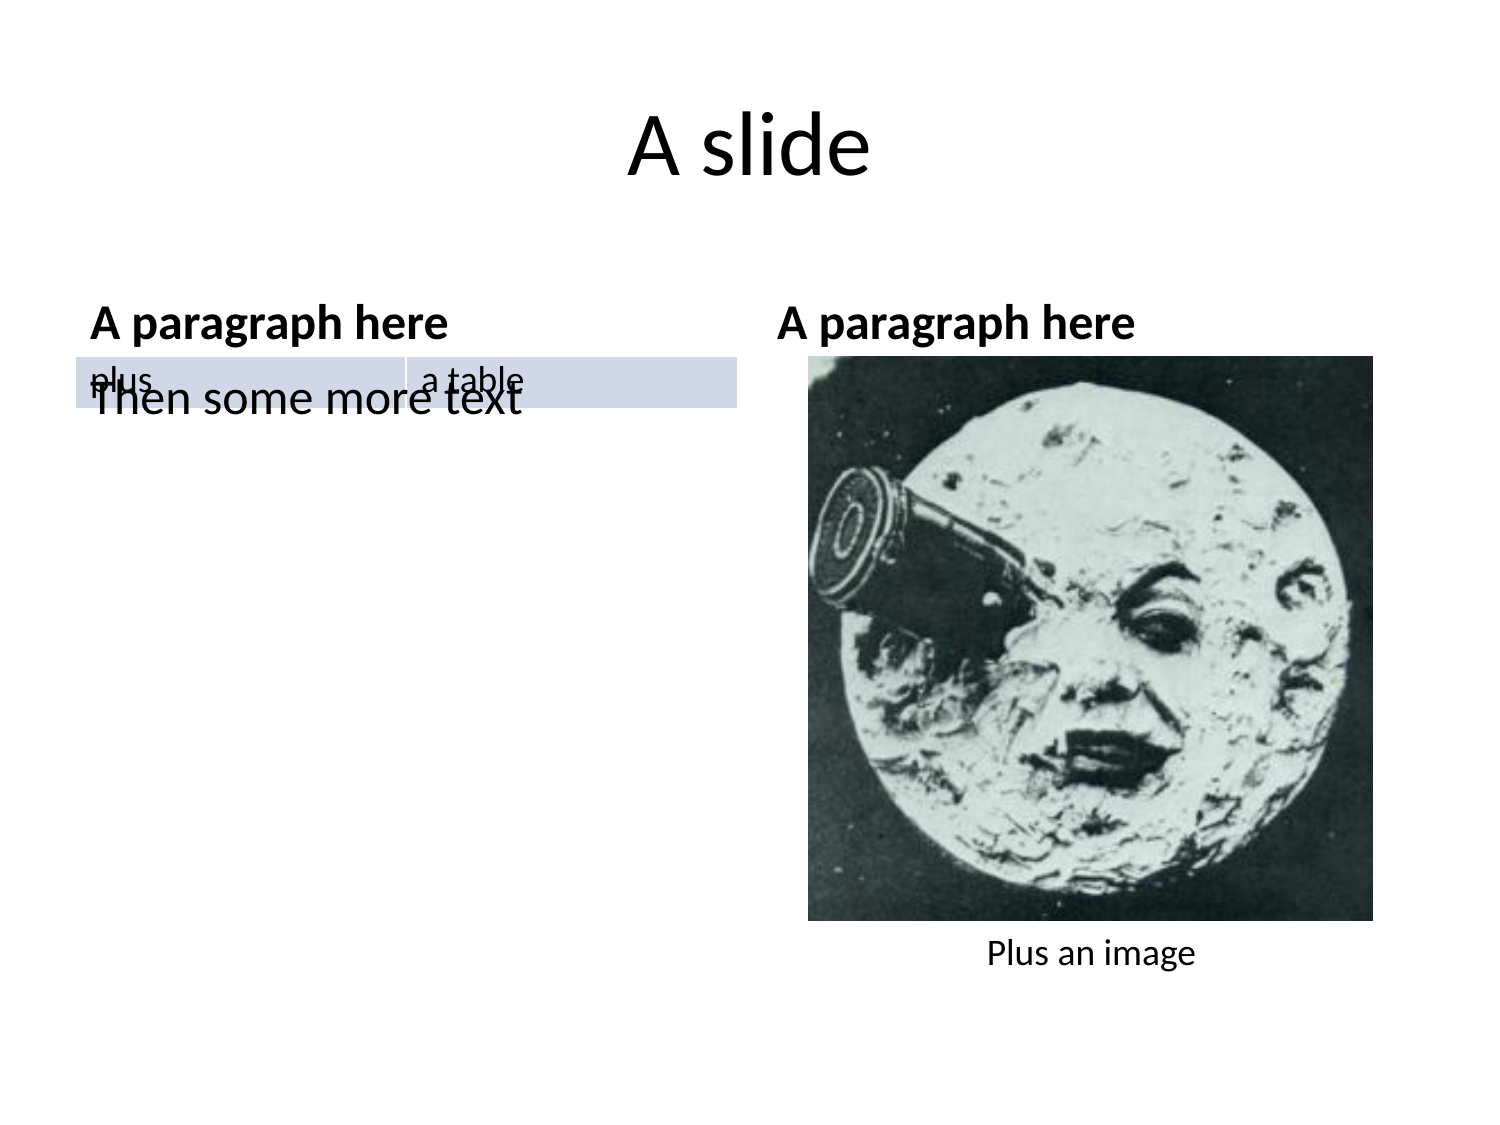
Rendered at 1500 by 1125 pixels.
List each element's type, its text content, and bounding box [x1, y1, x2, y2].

picture [808, 355, 1374, 921]
list Then some more text [75, 356, 738, 1005]
title A slide [75, 45, 1425, 233]
list A paragraph here [761, 251, 1425, 357]
list A paragraph here [75, 251, 738, 355]
text_box Plus an image [760, 920, 1423, 1005]
